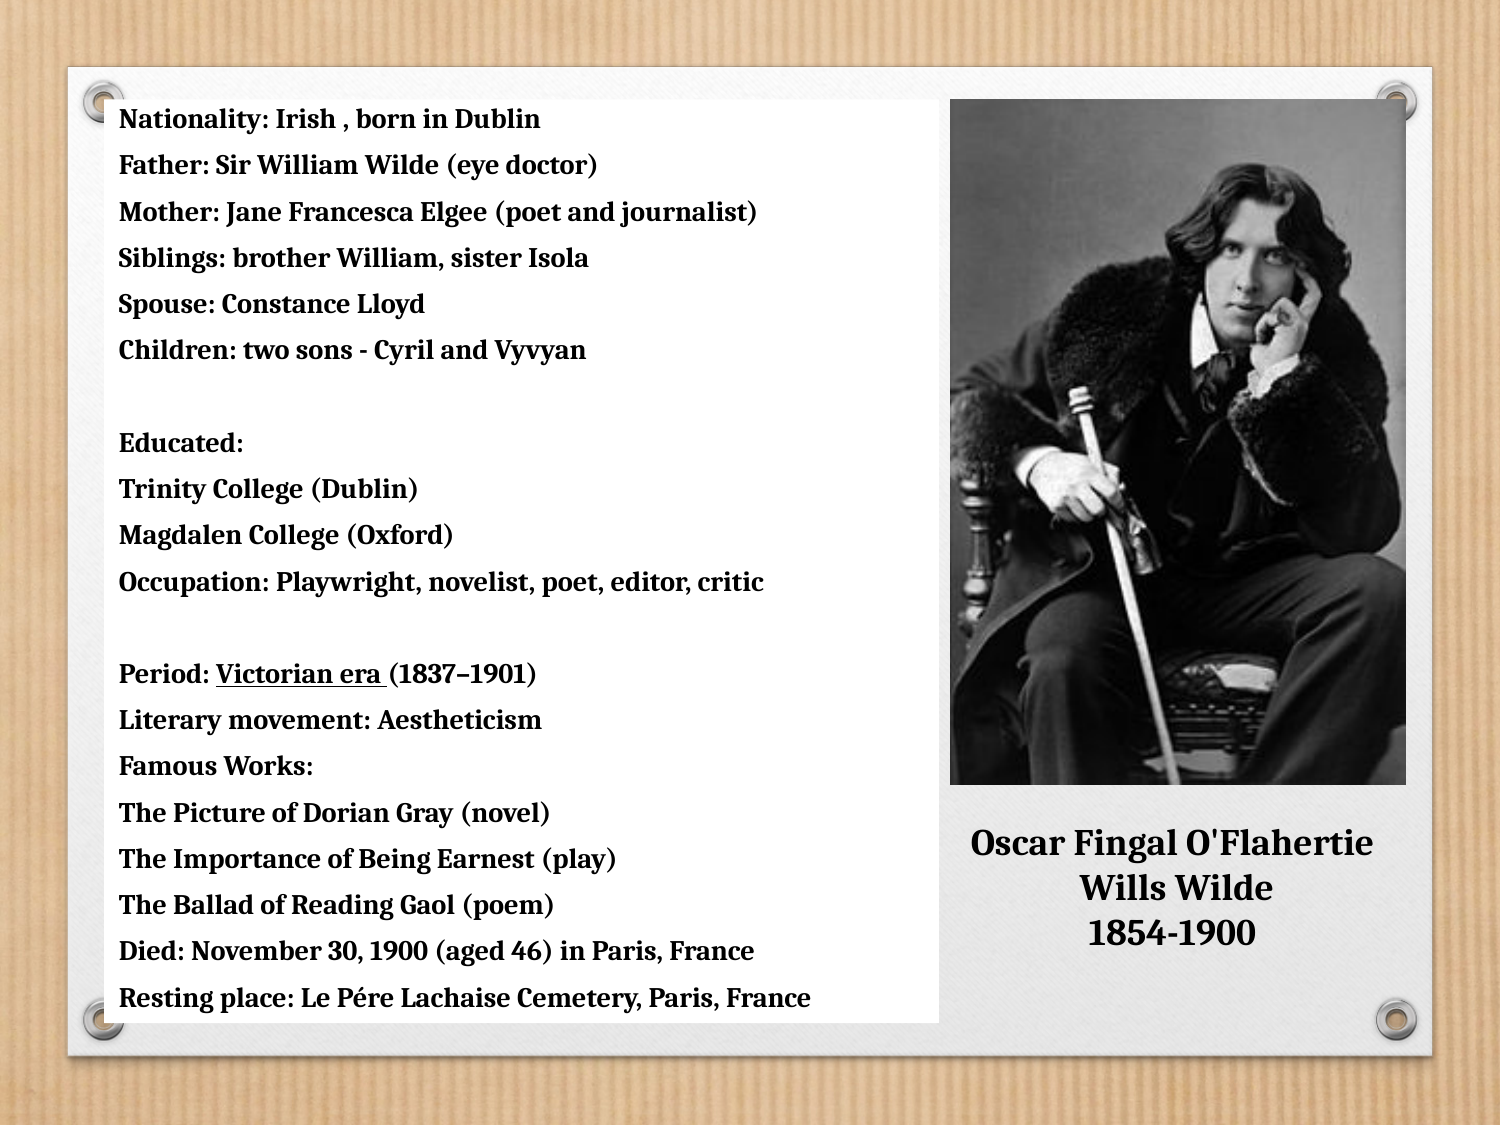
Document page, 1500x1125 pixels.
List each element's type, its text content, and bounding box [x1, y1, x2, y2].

text_box Nationality: Irish , born in Dublin Father: Sir William Wilde (eye doctor) Mother: Jane Francesca Elgee (poet and journalist) Siblings: brother William, sister Isola Spouse: Constance Lloyd Children: two sons - Cyril and Vyvyan Educated: Trinity College (Dublin) Magdalen College (Oxford) Occupation: Playwright, novelist, poet, editor, critic Period: Victorian era (1837–1901) Literary movement: Aestheticism Famous Works: The Picture of Dorian Gray (novel) The Importance of Being Earnest (play) The Ballad of Reading Gaol (poem) Died: November 30, 1900 (aged 46) in Paris, France Resting place: Le Pére Lachaise Cemetery, Paris, France [104, 99, 939, 1024]
text_box Oscar Fingal O'Flahertie Wills Wilde 1854-1900 [955, 810, 1390, 961]
picture [0, 0, 1500, 1125]
